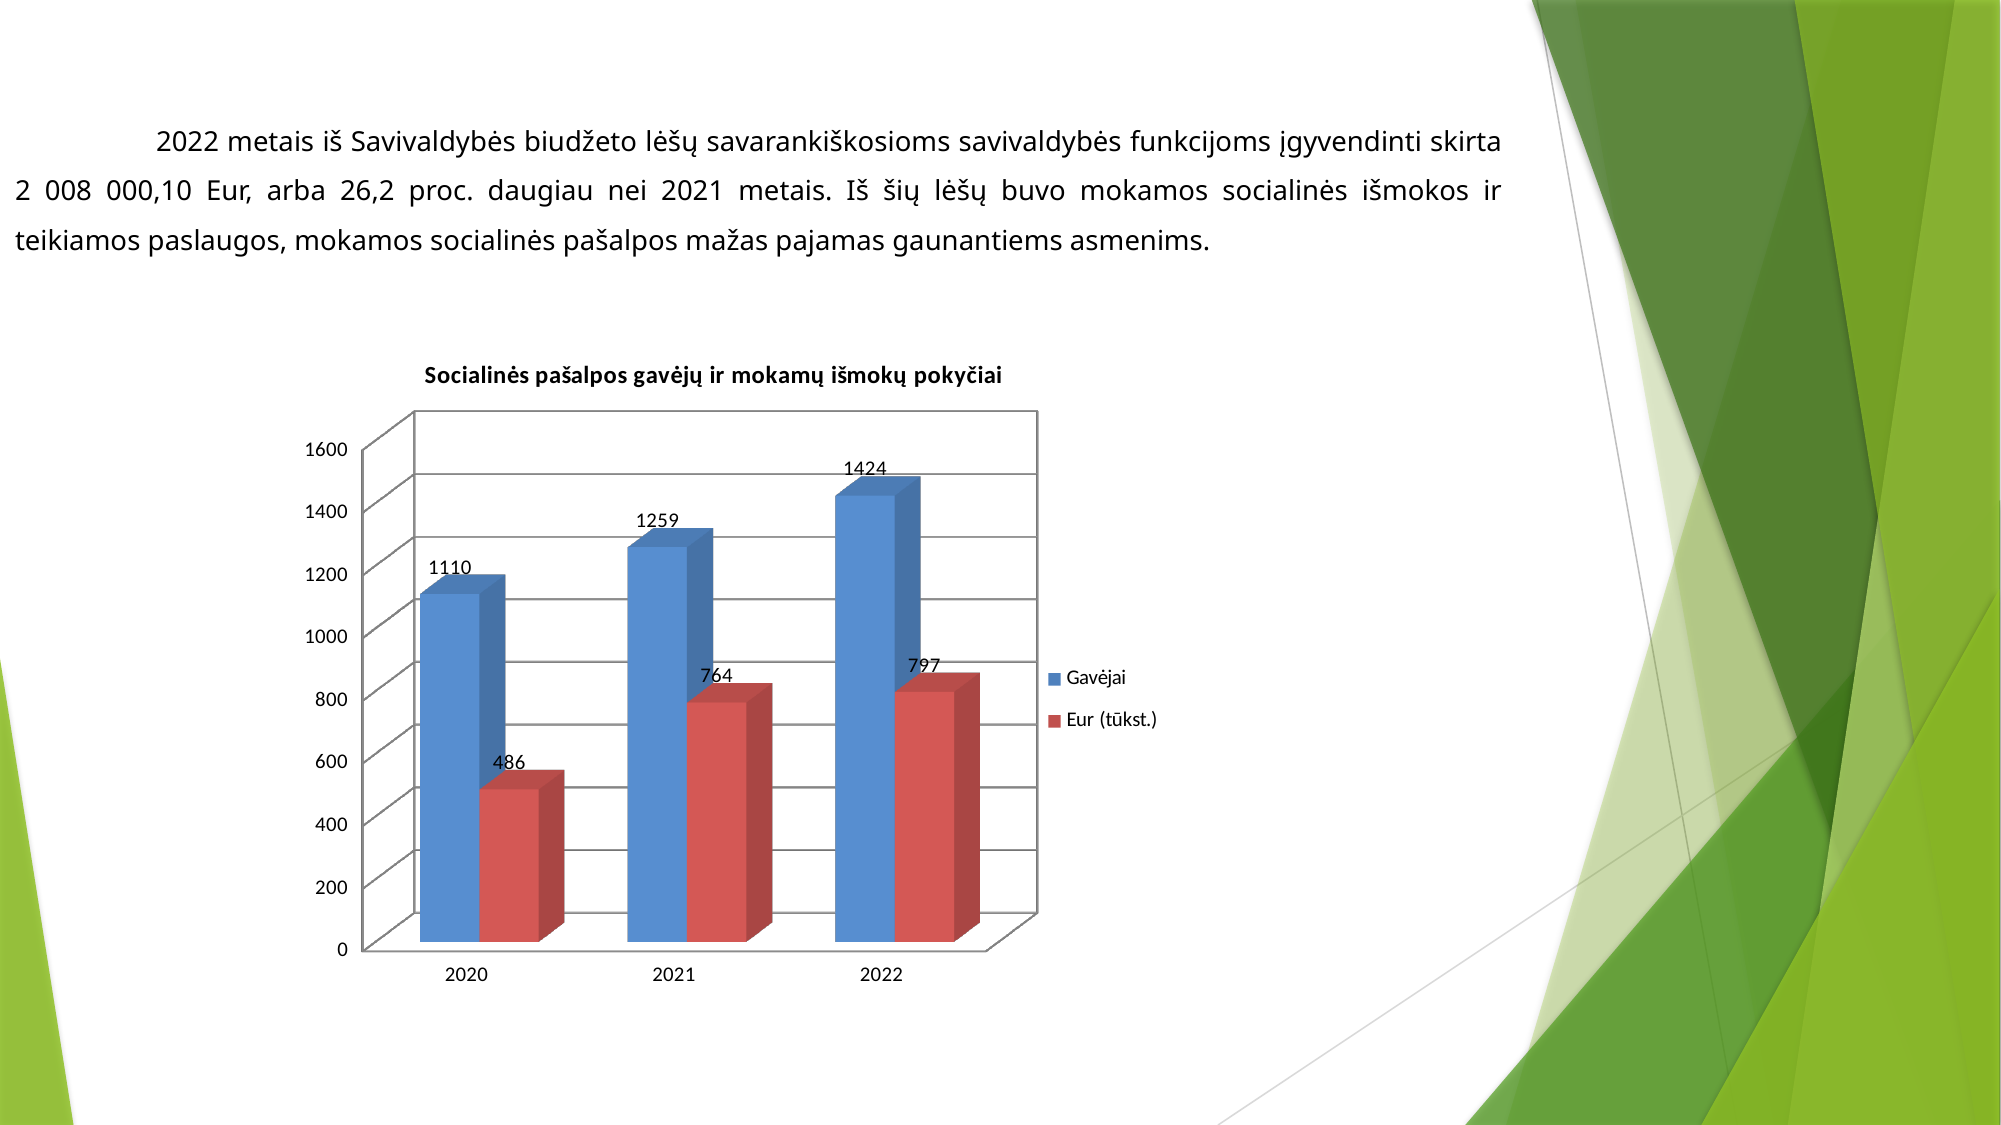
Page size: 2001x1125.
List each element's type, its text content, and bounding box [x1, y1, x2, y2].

chart [285, 335, 1193, 1001]
title 2022 metais iš Savivaldybės biudžeto lėšų savarankiškosioms savivaldybės funkcijoms įgyvendinti skirta 2 008 000,10 Eur, arba 26,2 proc. daugiau nei 2021 metais. Iš šių lėšų buvo mokamos socialinės išmokos ir teikiamos paslaugos, mokamos socialinės pašalpos mažas pajamas gaunantiems asmenims. [0, 99, 1518, 264]
